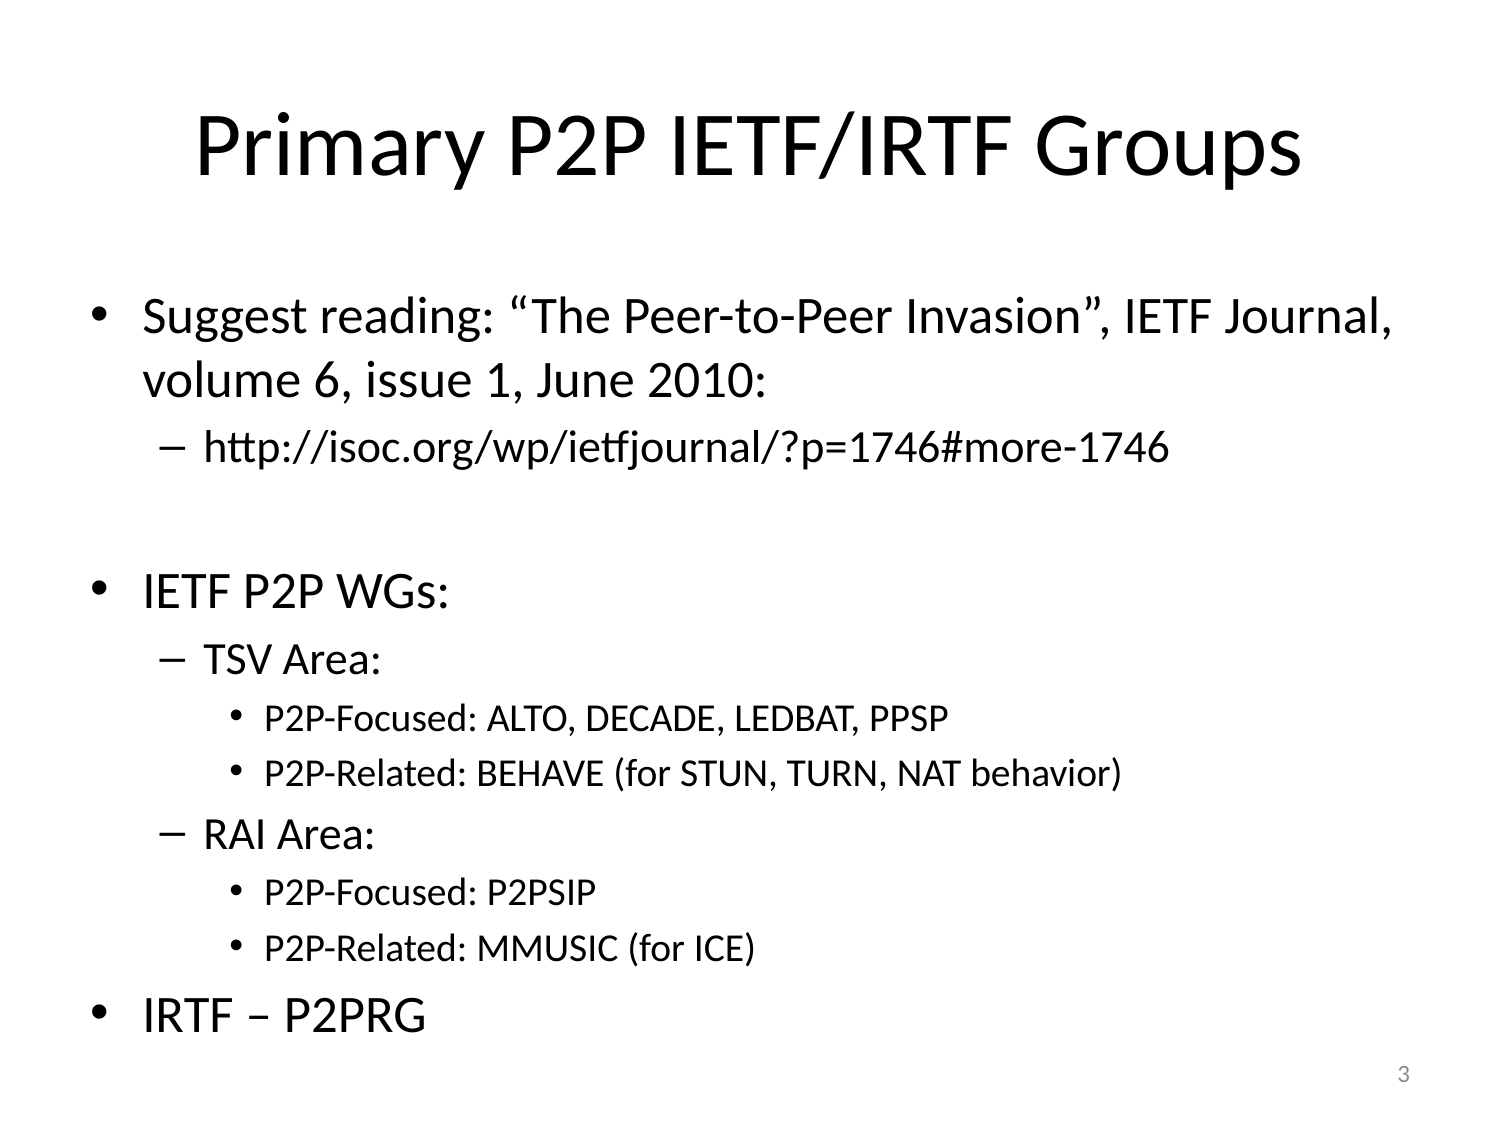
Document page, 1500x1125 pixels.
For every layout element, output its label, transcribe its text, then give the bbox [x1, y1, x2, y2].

slide_number 3 [1074, 1042, 1425, 1103]
list Suggest reading: “The Peer-to-Peer Invasion”, IETF Journal, volume 6, issue 1, June 2010: http://isoc.org/wp/ietfjournal/?p=1746#more-1746 IETF P2P WGs: TSV Area: P2P-Focused: ALTO, DECADE, LEDBAT, PPSP P2P-Related: BEHAVE (for STUN, TURN, NAT behavior) RAI Area: P2P-Focused: P2PSIP P2P-Related: MMUSIC (for ICE) IRTF – P2PRG [75, 200, 1425, 1050]
title Primary P2P IETF/IRTF Groups [75, 45, 1425, 200]
